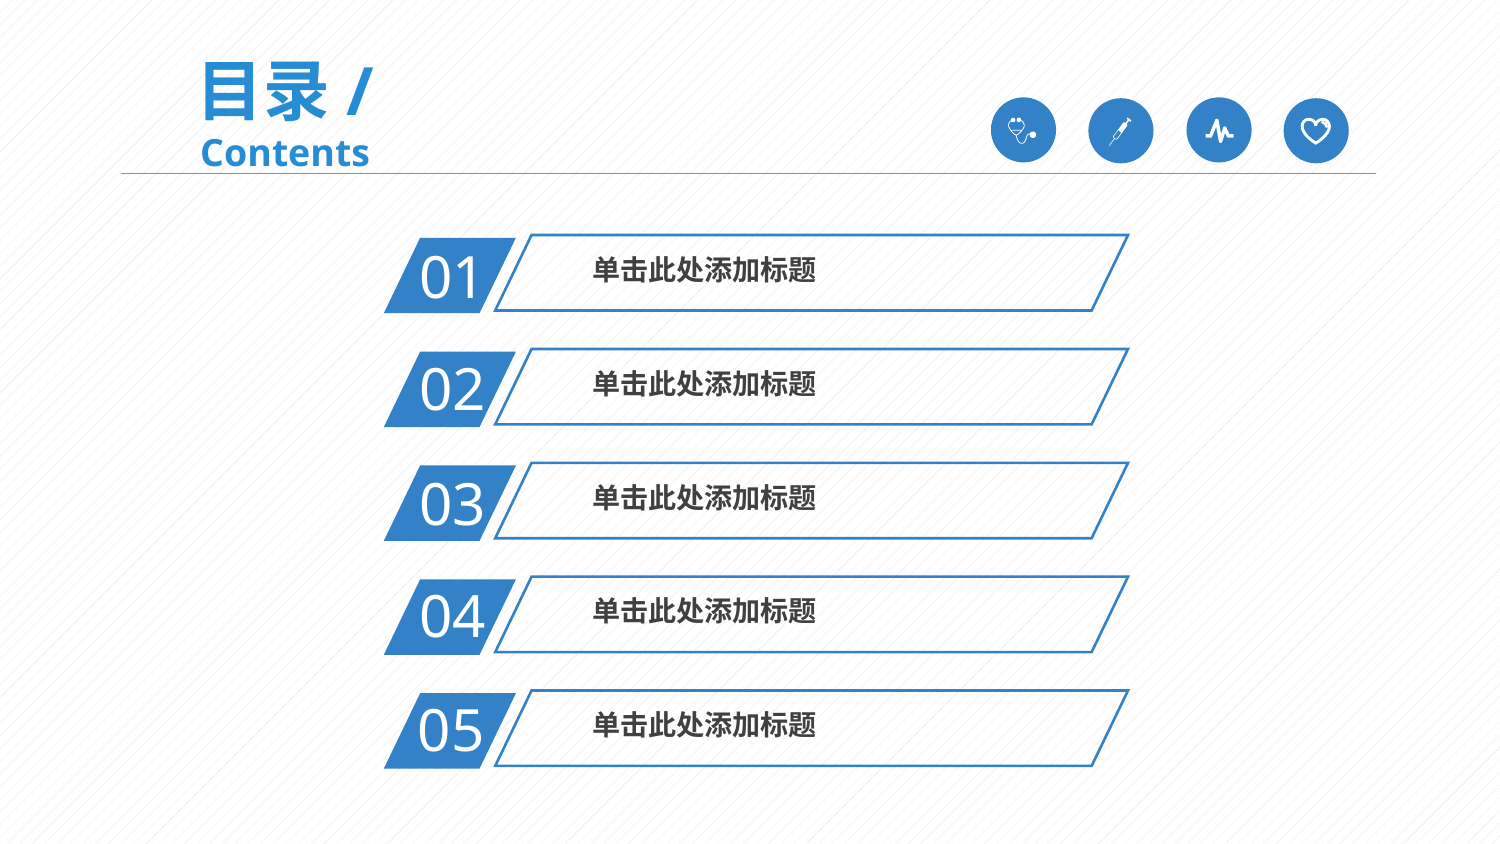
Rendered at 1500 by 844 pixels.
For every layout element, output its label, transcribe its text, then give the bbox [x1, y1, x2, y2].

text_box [383, 686, 529, 769]
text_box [495, 462, 1128, 539]
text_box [495, 576, 1128, 653]
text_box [383, 571, 531, 655]
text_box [495, 348, 1128, 425]
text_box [1088, 98, 1154, 164]
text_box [383, 232, 531, 314]
text_box 目录/Contents [100, 70, 471, 152]
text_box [1283, 98, 1349, 164]
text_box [1186, 97, 1252, 163]
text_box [495, 690, 1128, 766]
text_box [495, 235, 1128, 311]
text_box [383, 344, 531, 427]
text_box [383, 459, 531, 541]
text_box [990, 97, 1057, 163]
